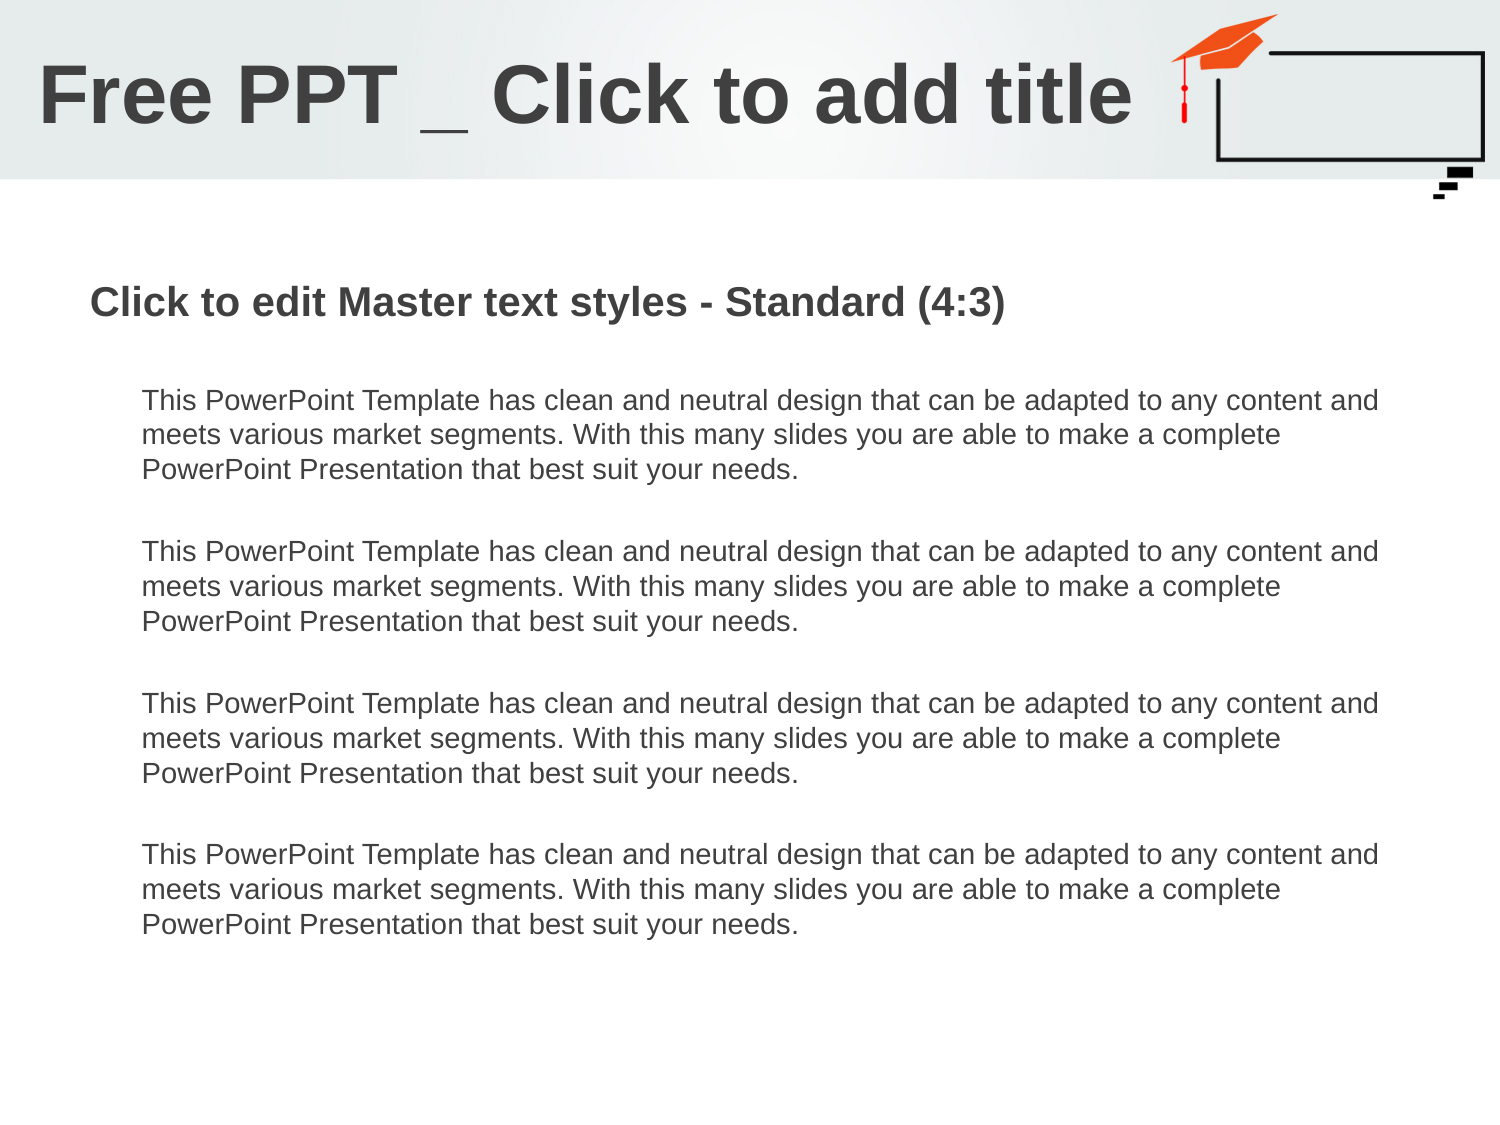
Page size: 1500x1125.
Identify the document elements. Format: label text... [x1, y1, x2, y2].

list Click to edit Master text styles - Standard (4:3) [75, 262, 1425, 339]
picture [0, 179, 1500, 1125]
title Free PPT _ Click to add title [0, 2, 1500, 179]
list This PowerPoint Template has clean and neutral design that can be adapted to any content and meets various market segments. With this many slides you are able to make a complete PowerPoint Presentation that best suit your needs. This PowerPoint Template has clean and neutral design that can be adapted to any content and meets various market segments. With this many slides you are able to make a complete PowerPoint Presentation that best suit your needs. This PowerPoint Template has clean and neutral design that can be adapted to any content and meets various market segments. With this many slides you are able to make a complete PowerPoint Presentation that best suit your needs. This PowerPoint Template has clean and neutral design that can be adapted to any content and meets various market segments. With this many slides you are able to make a complete PowerPoint Presentation that best suit your needs. [76, 373, 1427, 965]
